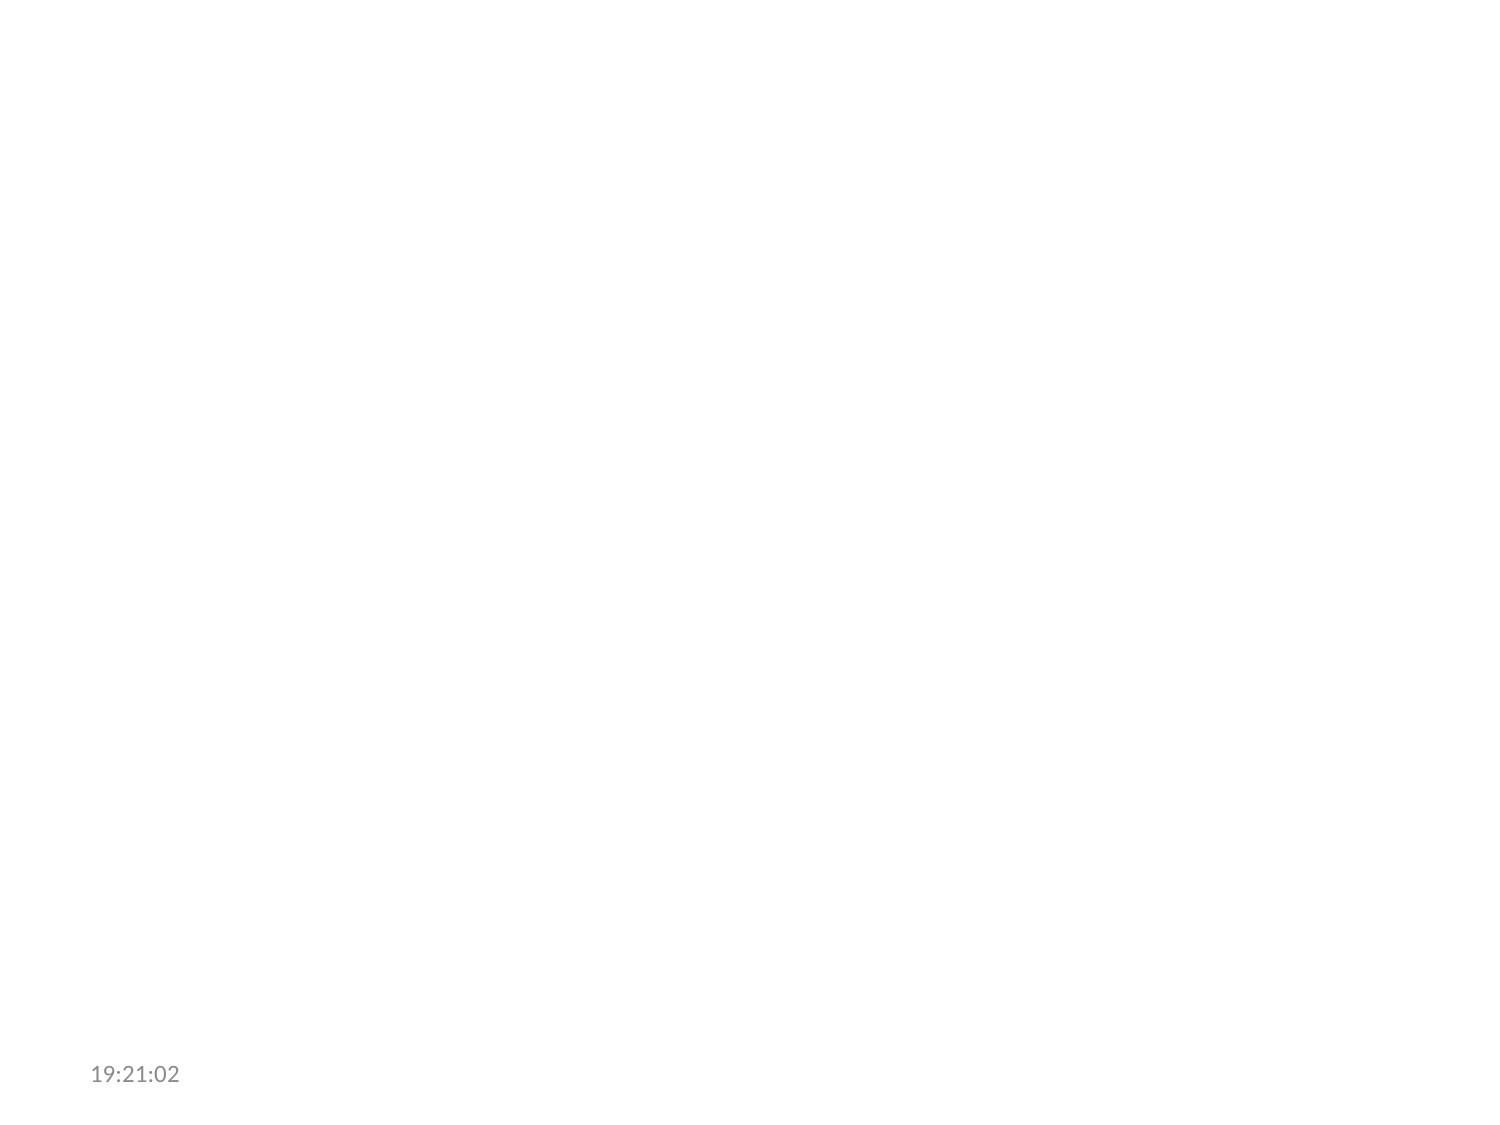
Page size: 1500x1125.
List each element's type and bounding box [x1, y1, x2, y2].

slide_number [75, 1042, 425, 1103]
